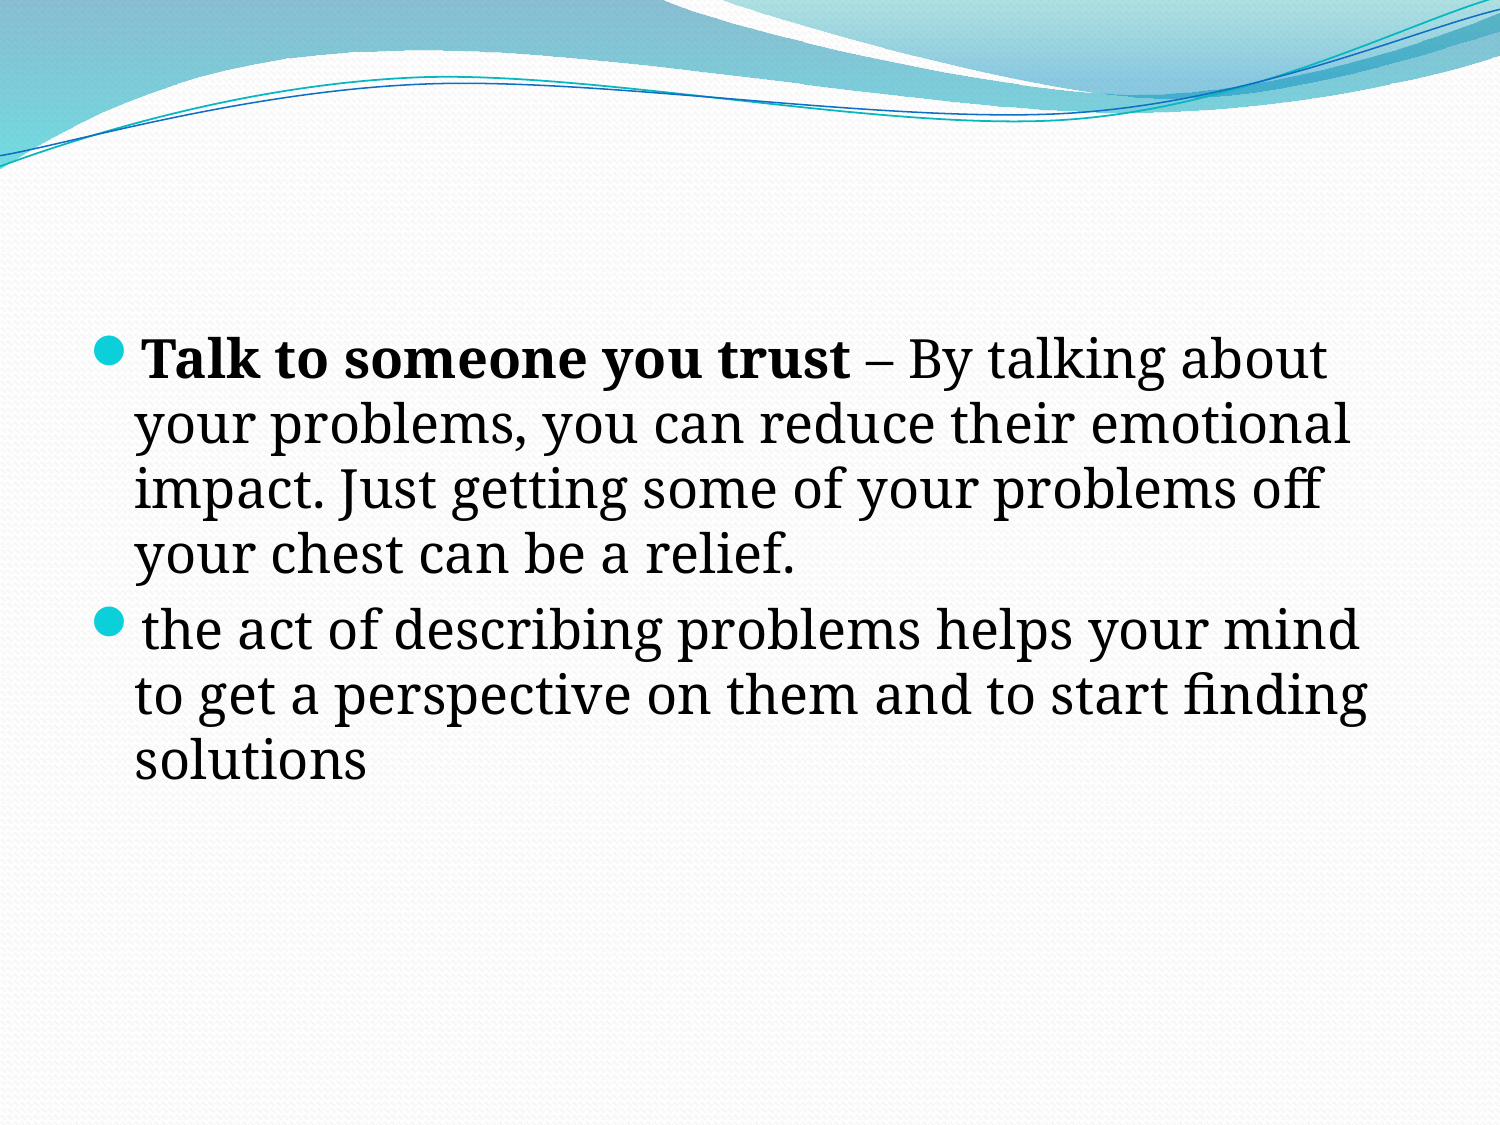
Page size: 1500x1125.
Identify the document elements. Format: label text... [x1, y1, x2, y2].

list Talk to someone you trust – By talking about your problems, you can reduce their emotional impact. Just getting some of your problems off your chest can be a relief. the act of describing problems helps your mind to get a perspective on them and to start finding solutions [75, 317, 1425, 1038]
